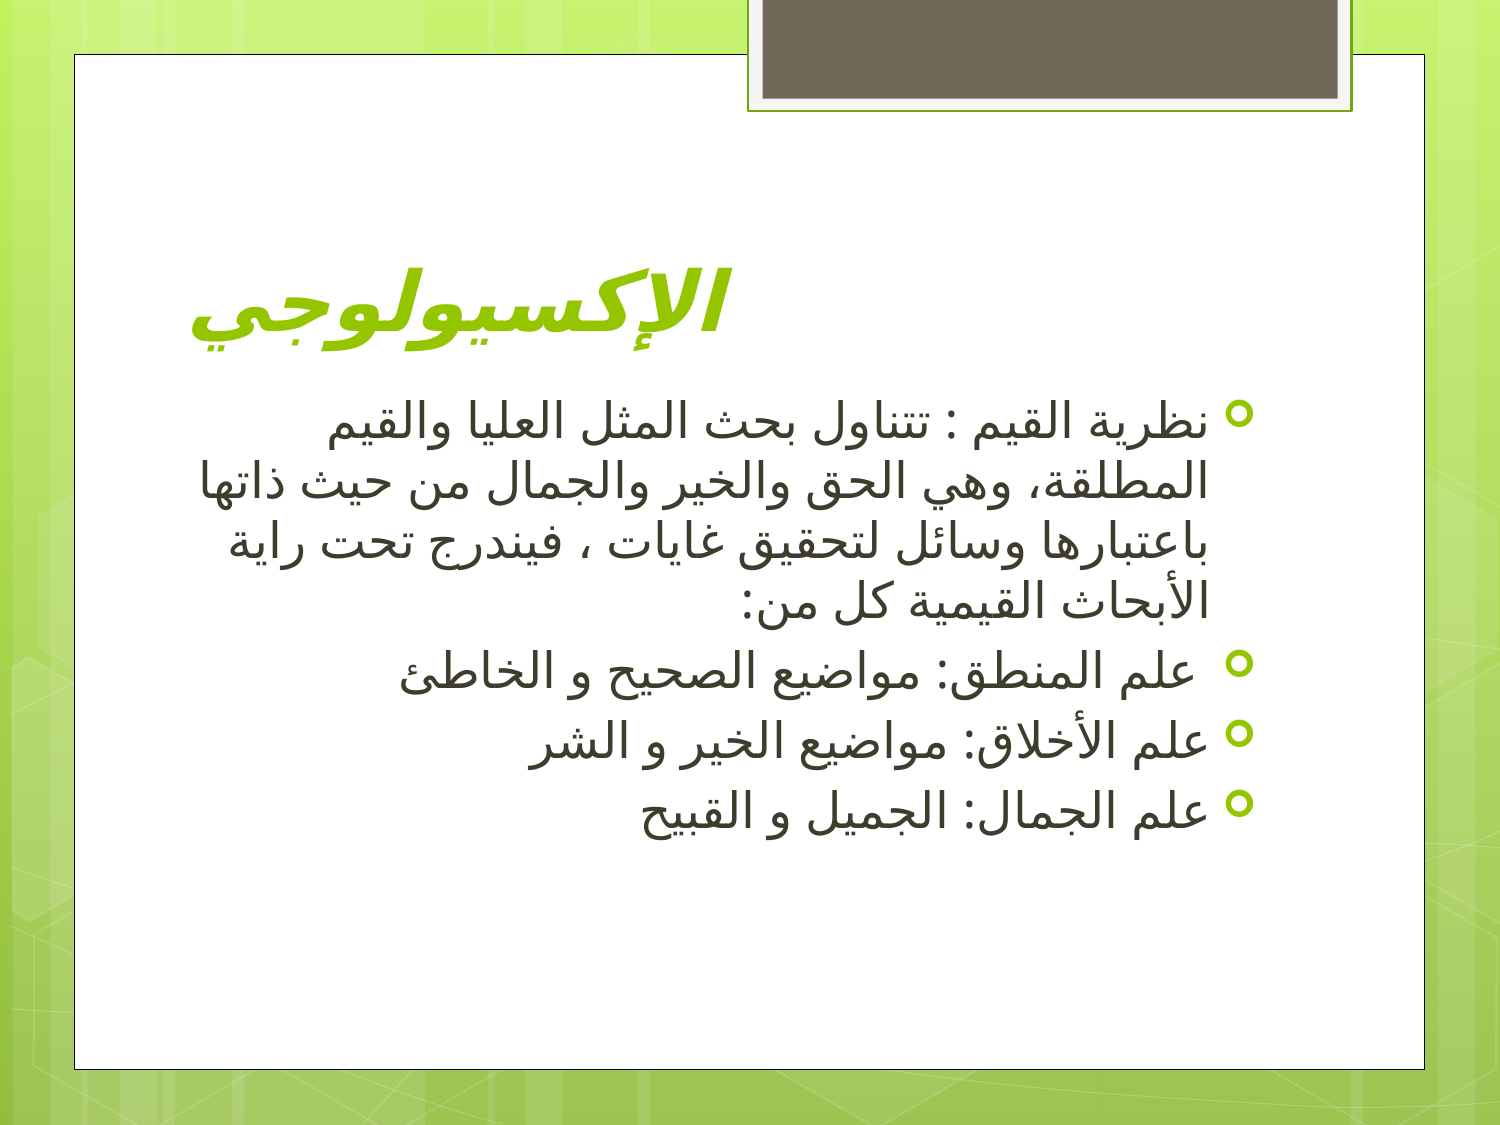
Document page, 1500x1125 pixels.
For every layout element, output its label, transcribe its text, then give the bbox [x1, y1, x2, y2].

list نظرية القيم : تتناول بحث المثل العليا والقيم المطلقة، وهي الحق والخير والجمال من حيث ذاتها باعتبارها وسائل لتحقيق غايات ، فيندرج تحت راية الأبحاث القيمية كل من: علم المنطق: مواضيع الصحيح و الخاطئ علم الأخلاق: مواضيع الخير و الشر علم الجمال: الجميل و القبيح [171, 381, 1283, 957]
title الإكسيولوجي [171, 168, 1324, 357]
